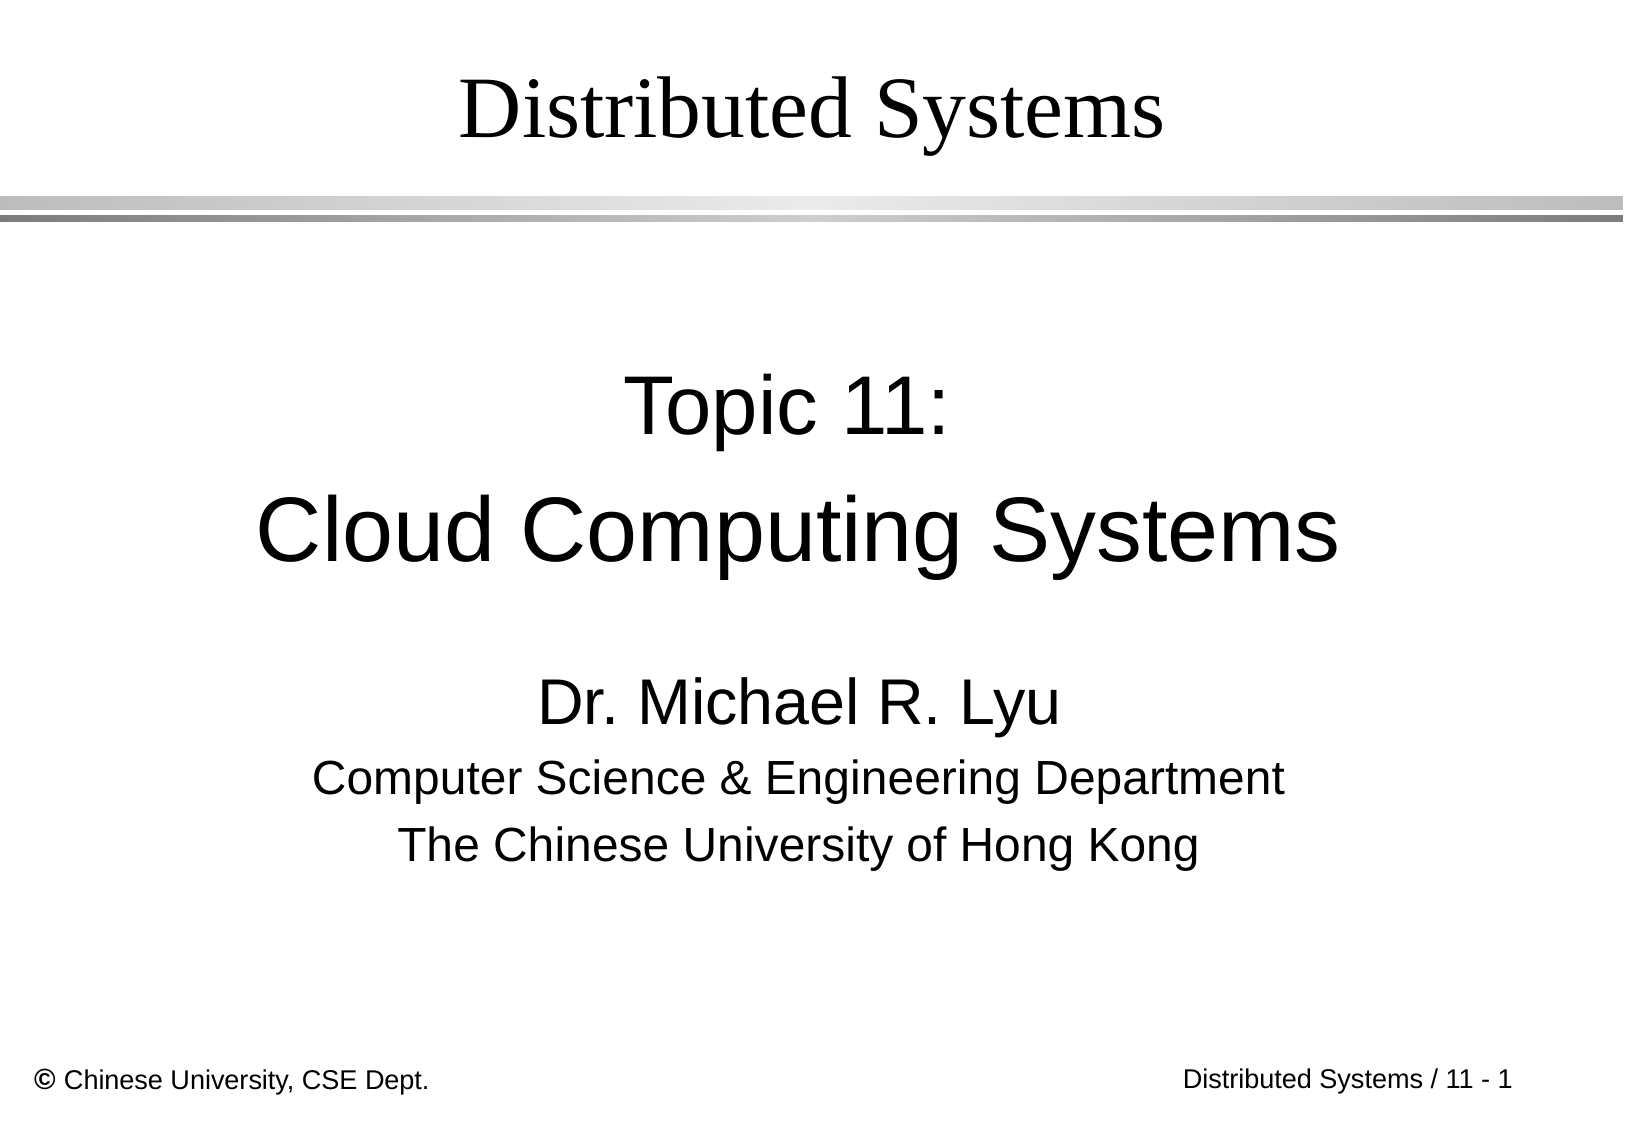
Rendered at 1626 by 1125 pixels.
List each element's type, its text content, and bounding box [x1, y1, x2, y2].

title Distributed Systems [50, 62, 1575, 163]
list Topic 11: Cloud Computing Systems Dr. Michael R. Lyu Computer Science & Engineering Department The Chinese University of Hong Kong [92, 249, 1506, 1038]
